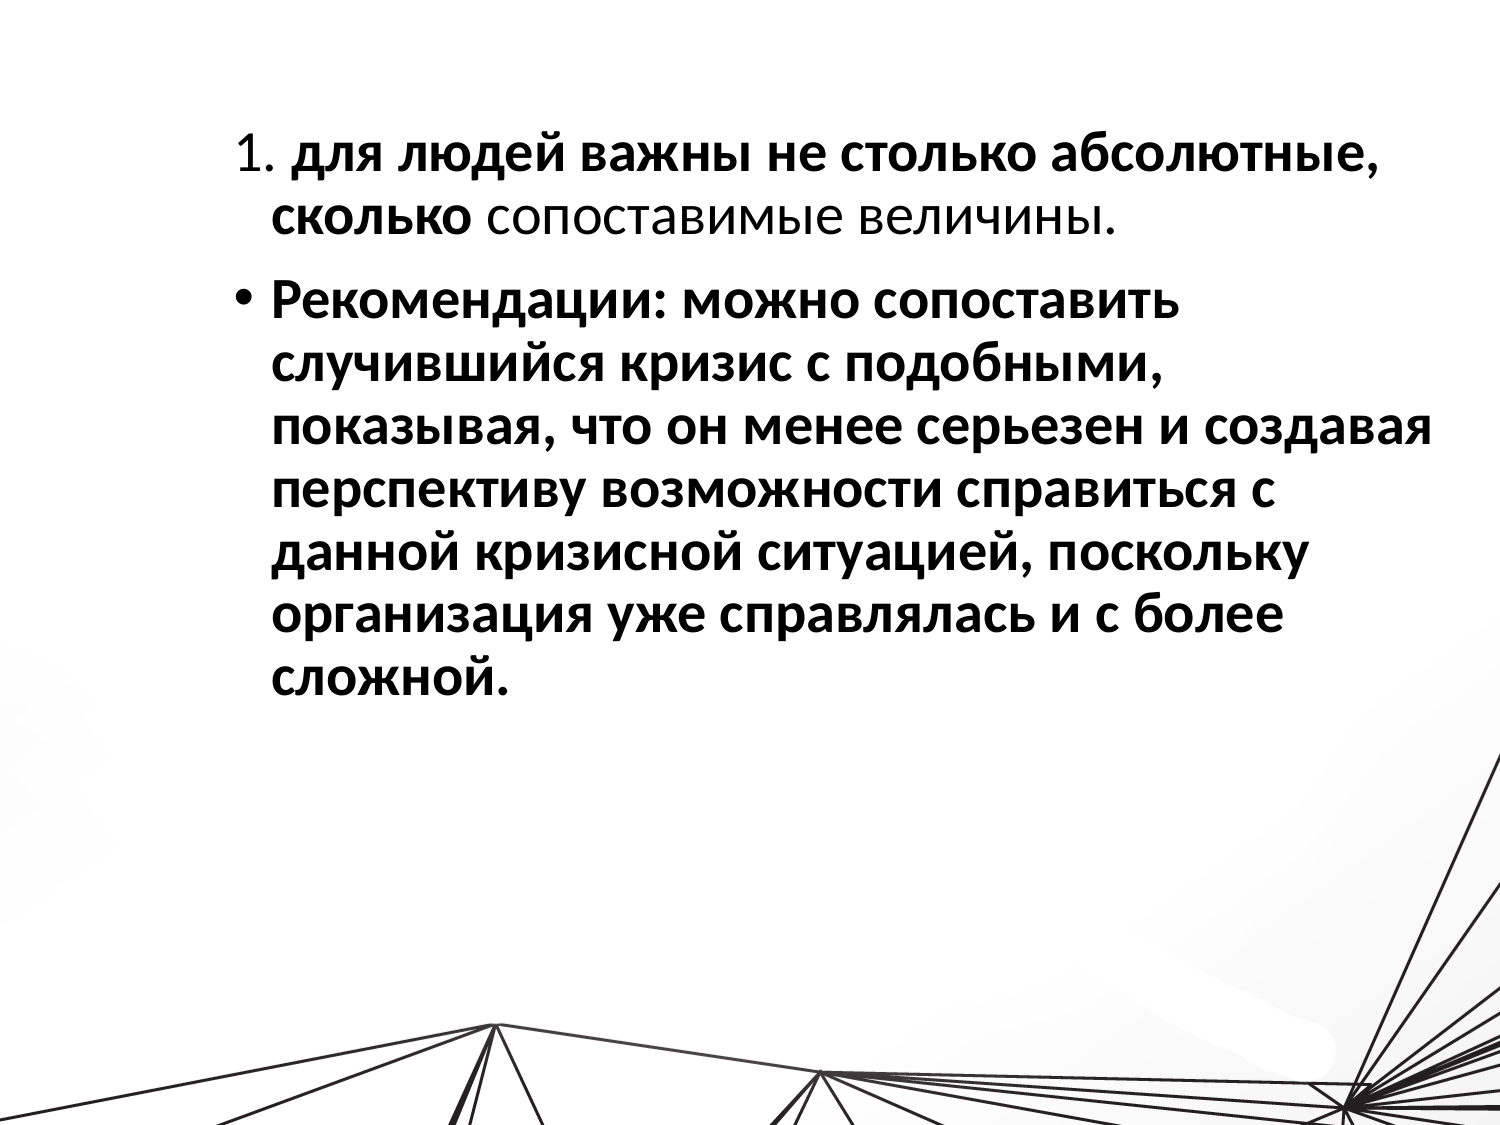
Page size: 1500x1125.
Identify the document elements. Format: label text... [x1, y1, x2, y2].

list 1. для людей важны не столько абсолютные, сколько сопоставимые величины. Рекомендации: можно сопоставить случившийся кризис с подобными, показывая, что он менее серьезен и создавая перспективу возможности справиться с данной кризисной ситуацией, поскольку организация уже справлялась и с более сложной. [218, 113, 1476, 1024]
picture [0, 0, 1500, 1125]
